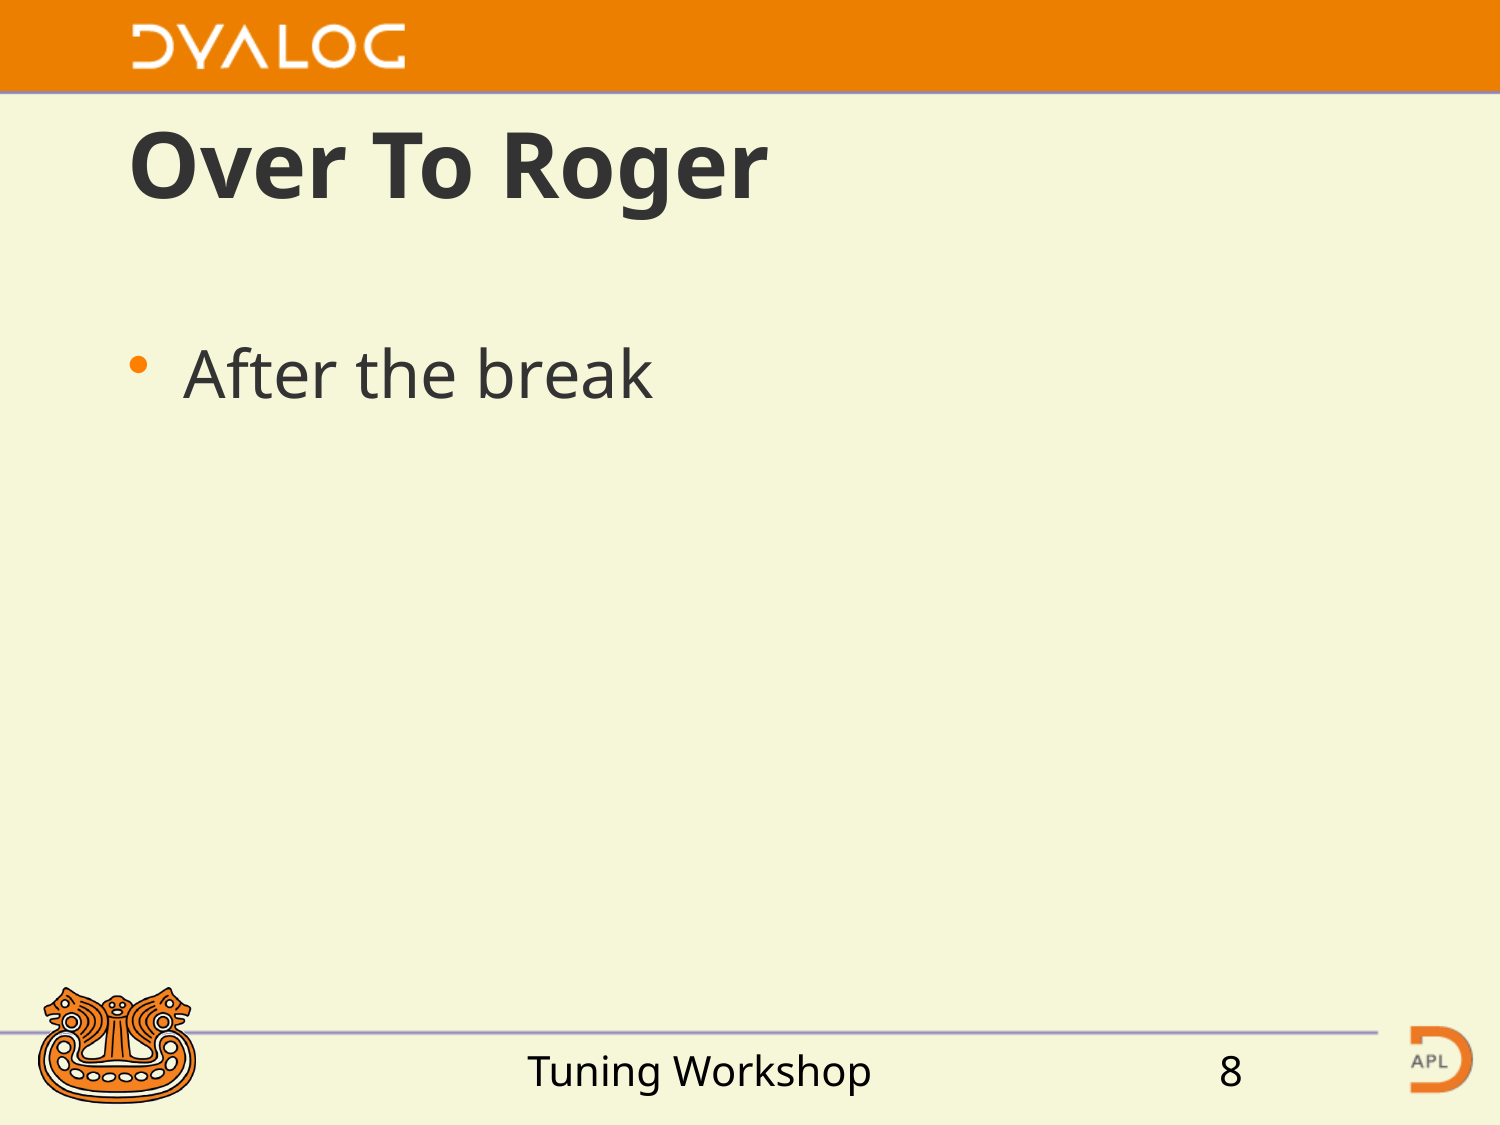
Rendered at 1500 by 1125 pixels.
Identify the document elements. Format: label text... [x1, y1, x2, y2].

title Over To Roger [112, 99, 1388, 288]
footer Tuning Workshop [512, 1037, 988, 1113]
slide_number 8 [1074, 1037, 1388, 1113]
picture [0, 0, 1500, 1125]
slide_number [112, 1037, 425, 1113]
list After the break [112, 324, 1388, 1000]
